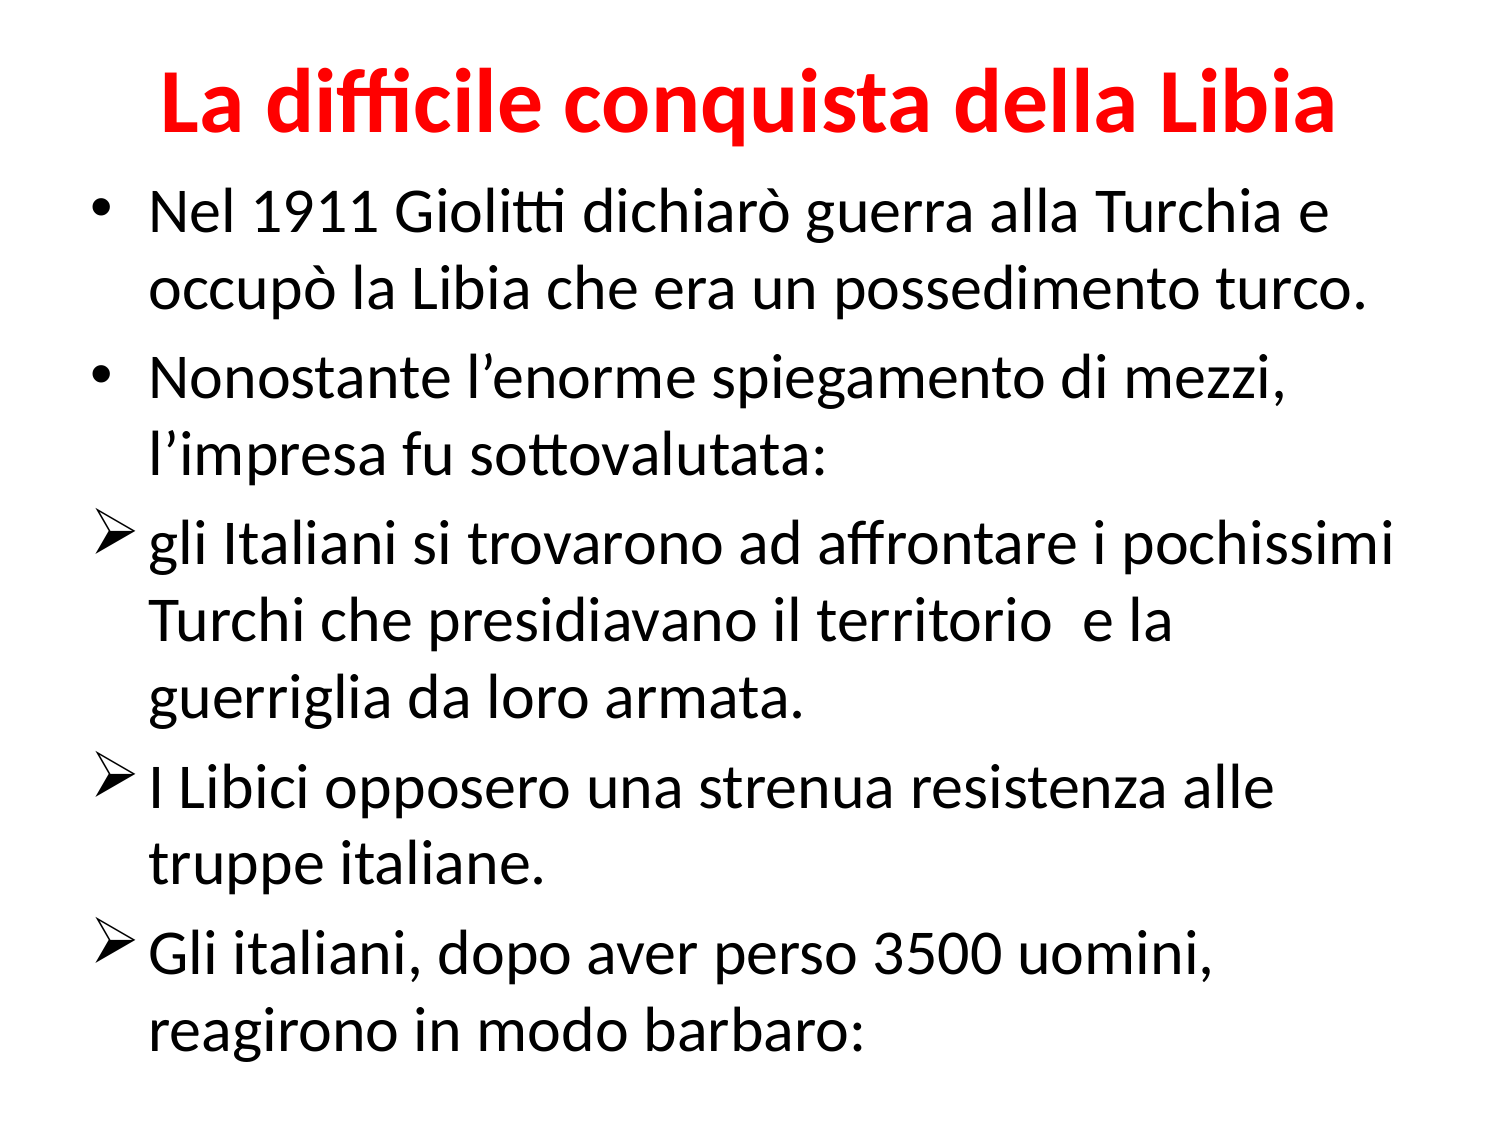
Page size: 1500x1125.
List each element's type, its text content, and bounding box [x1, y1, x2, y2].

title La difficile conquista della Libia [75, 30, 1425, 160]
list Nel 1911 Giolitti dichiarò guerra alla Turchia e occupò la Libia che era un possedimento turco. Nonostante l’enorme spiegamento di mezzi, l’impresa fu sottovalutata: gli Italiani si trovarono ad affrontare i pochissimi Turchi che presidiavano il territorio e la guerriglia da loro armata. I Libici opposero una strenua resistenza alle truppe italiane. Gli italiani, dopo aver perso 3500 uomini, reagirono in modo barbaro: [75, 160, 1425, 1083]
